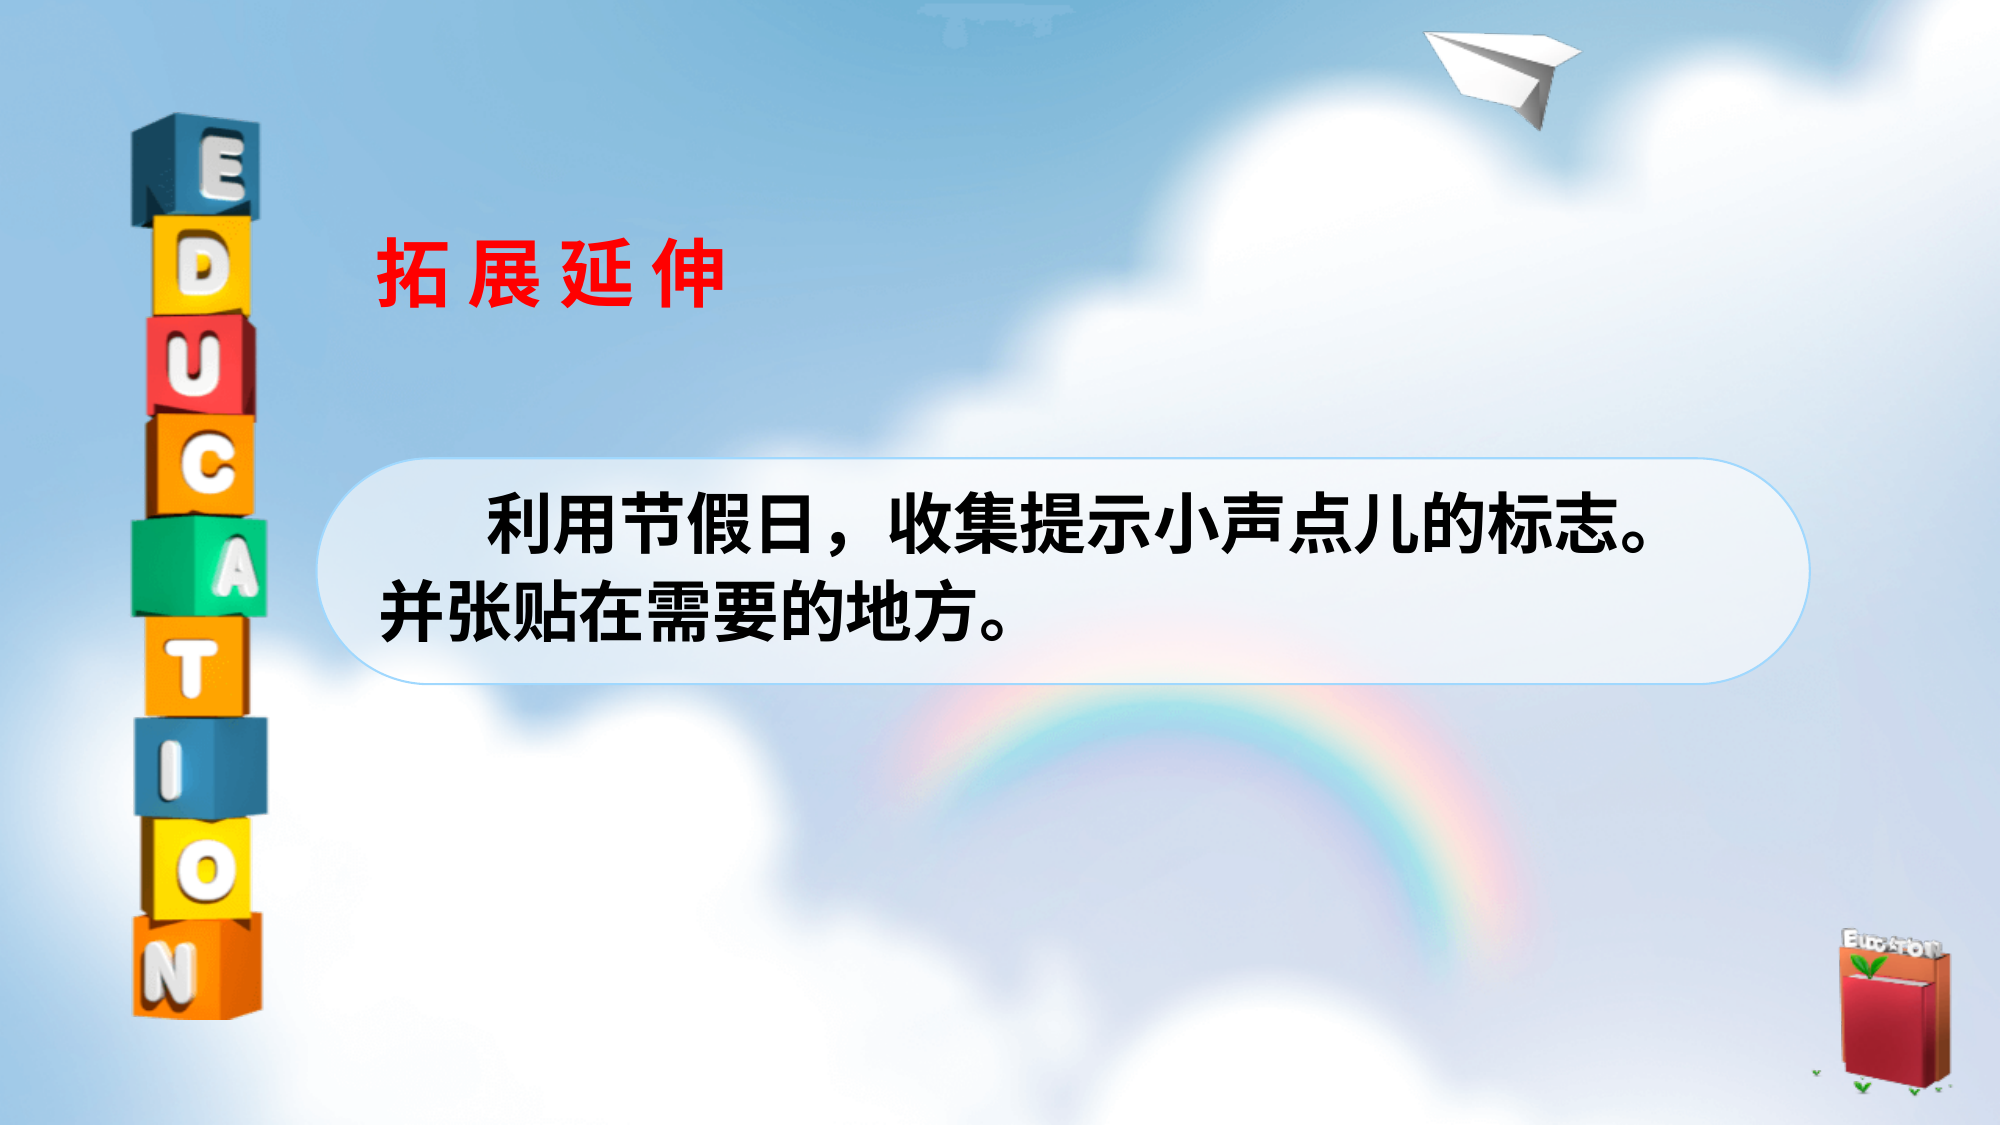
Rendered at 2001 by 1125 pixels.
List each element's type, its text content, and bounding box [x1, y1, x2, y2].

text_box 拓 展 延 伸 [360, 219, 742, 325]
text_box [316, 458, 1810, 685]
picture [0, 0, 2000, 1125]
